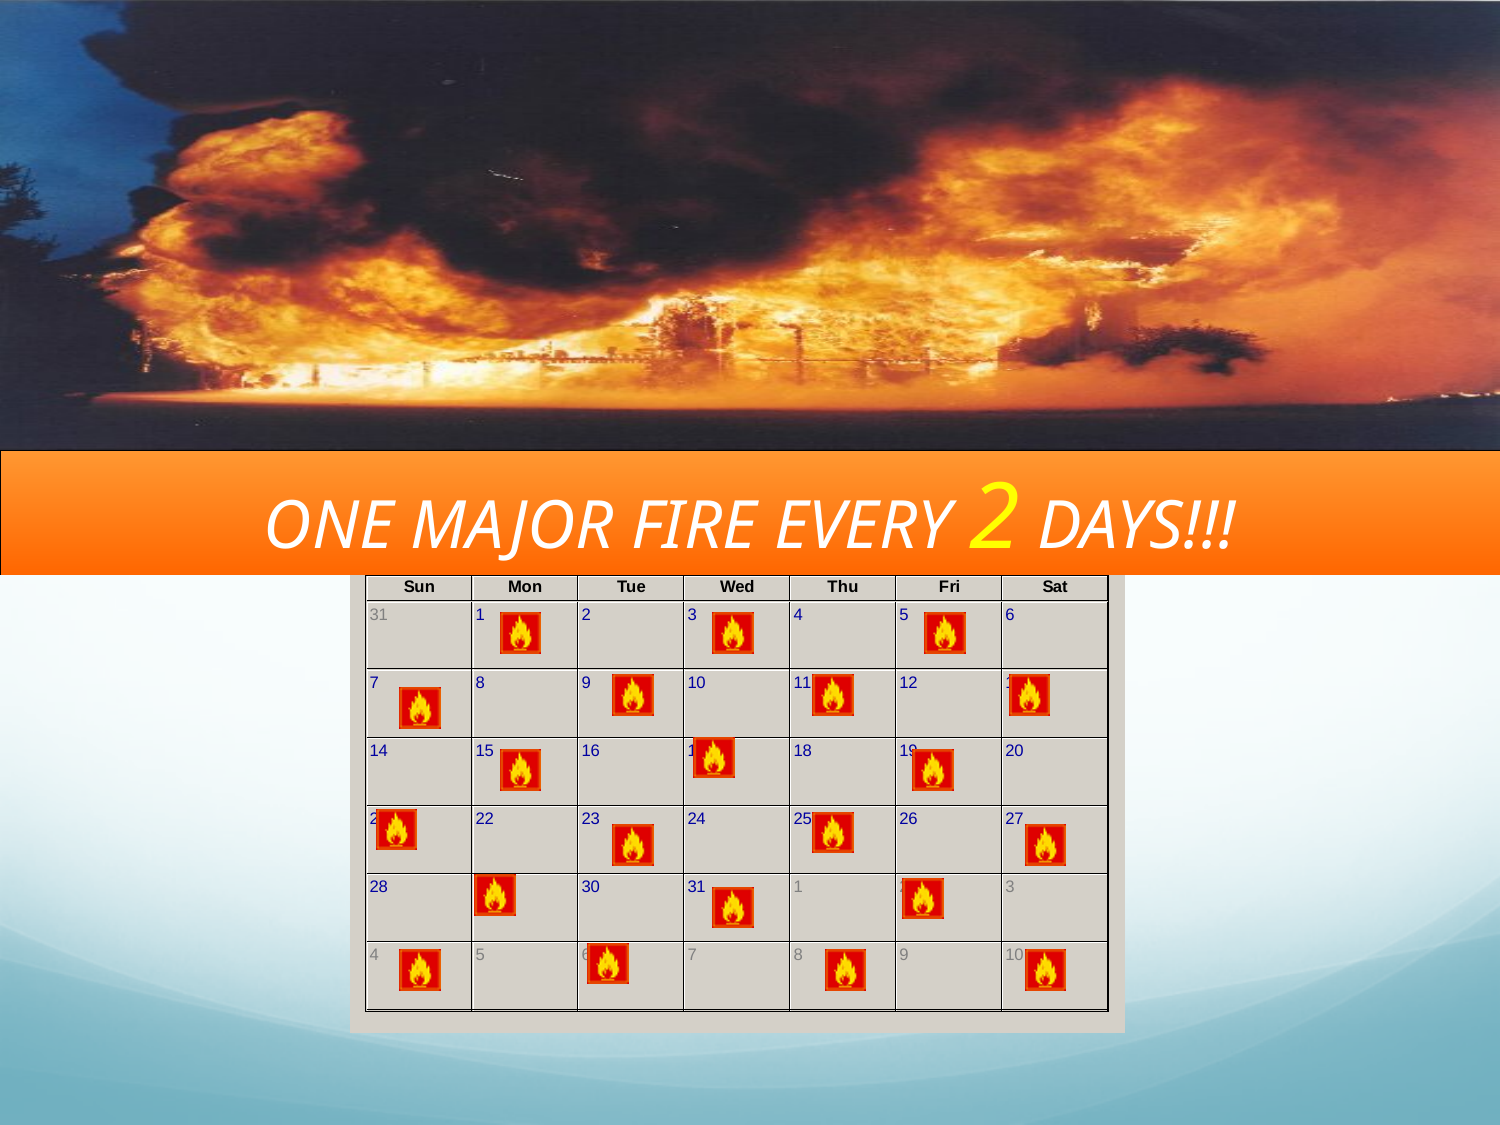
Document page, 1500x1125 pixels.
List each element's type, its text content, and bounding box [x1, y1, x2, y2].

picture [811, 674, 854, 717]
picture [611, 824, 654, 867]
picture [711, 611, 754, 654]
text_box ONE MAJOR FIRE EVERY 2 DAYS!!! [0, 464, 1500, 575]
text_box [611, 674, 654, 717]
picture [499, 749, 542, 792]
picture [1024, 824, 1067, 867]
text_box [474, 874, 517, 917]
picture [0, 0, 1500, 451]
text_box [375, 808, 418, 851]
picture [924, 611, 967, 654]
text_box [1008, 674, 1051, 717]
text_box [692, 736, 735, 779]
picture [499, 611, 542, 654]
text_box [812, 811, 854, 854]
picture [824, 949, 867, 992]
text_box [349, 515, 1126, 1034]
picture [399, 686, 442, 729]
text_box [586, 942, 629, 985]
picture [399, 949, 442, 992]
picture [1024, 949, 1067, 992]
picture [911, 749, 954, 792]
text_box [902, 877, 944, 920]
picture [711, 886, 754, 929]
